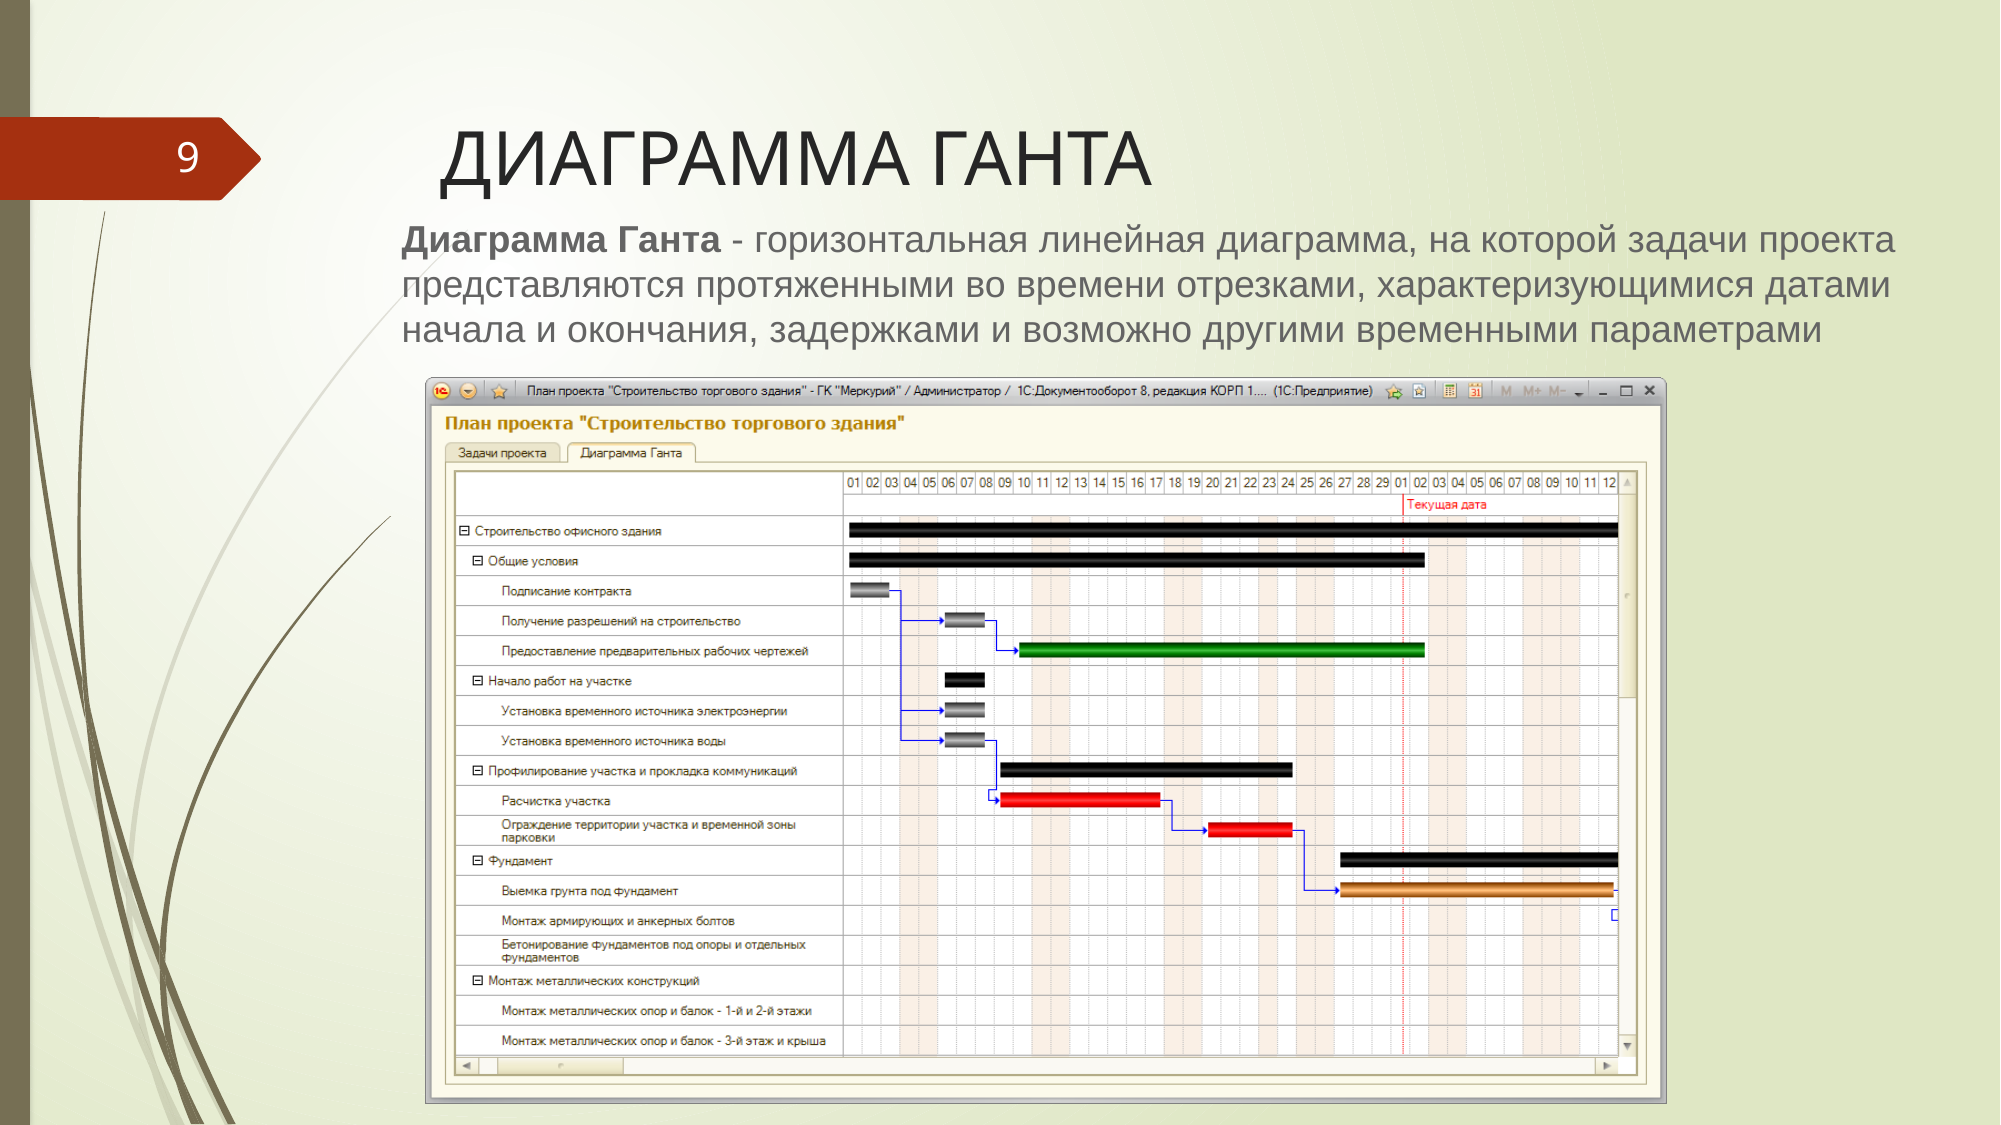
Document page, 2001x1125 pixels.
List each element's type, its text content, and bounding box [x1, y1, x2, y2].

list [425, 377, 1667, 1104]
text_box Диаграмма Ганта - горизонтальная линейная диаграмма, на которой задачи проекта представляются протяженными во времени отрезками, характеризующимися датами начала и окончания, задержками и возможно другими временными параметрами [386, 207, 1964, 358]
slide_number 9 [87, 129, 216, 190]
title ДИАГРАММА ГАНТА [425, 102, 1888, 207]
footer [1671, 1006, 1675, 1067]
